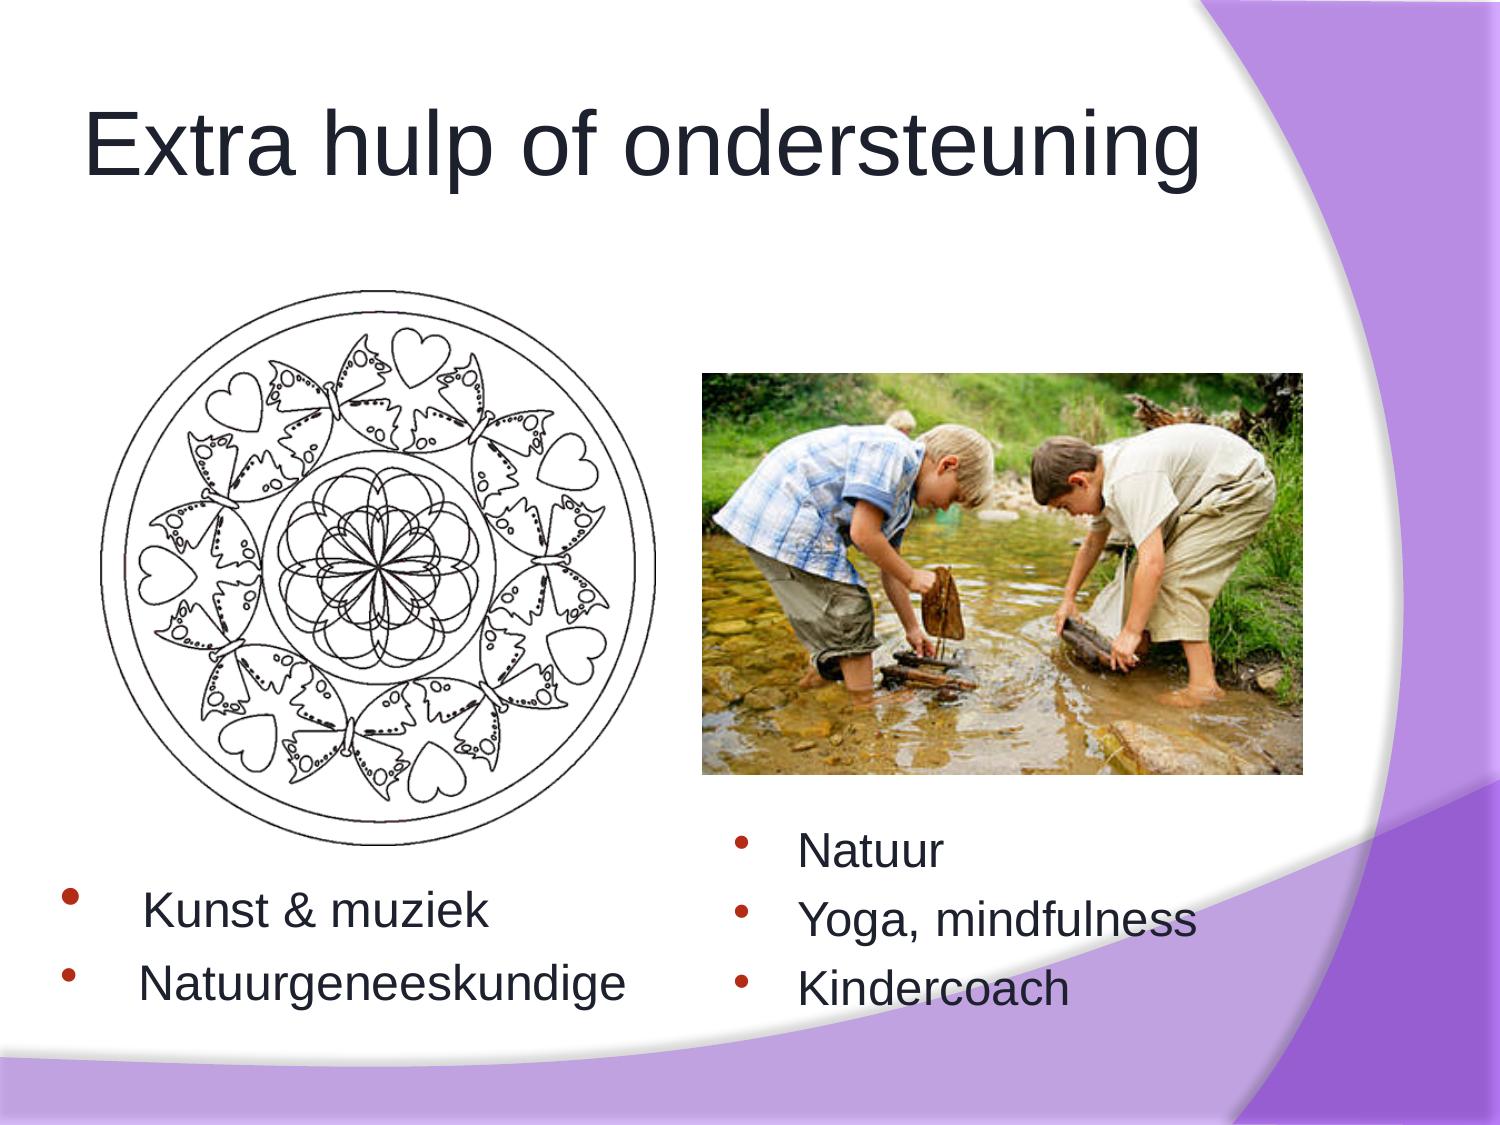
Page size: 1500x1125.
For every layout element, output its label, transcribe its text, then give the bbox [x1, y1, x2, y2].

list Natuur Yoga, mindfulness Kindercoach [714, 810, 1500, 1024]
title Extra hulp of ondersteuning [75, 45, 1300, 233]
picture [100, 290, 656, 847]
list Kunst & muziek Natuurgeneeskundige [41, 857, 739, 1047]
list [702, 373, 1303, 775]
